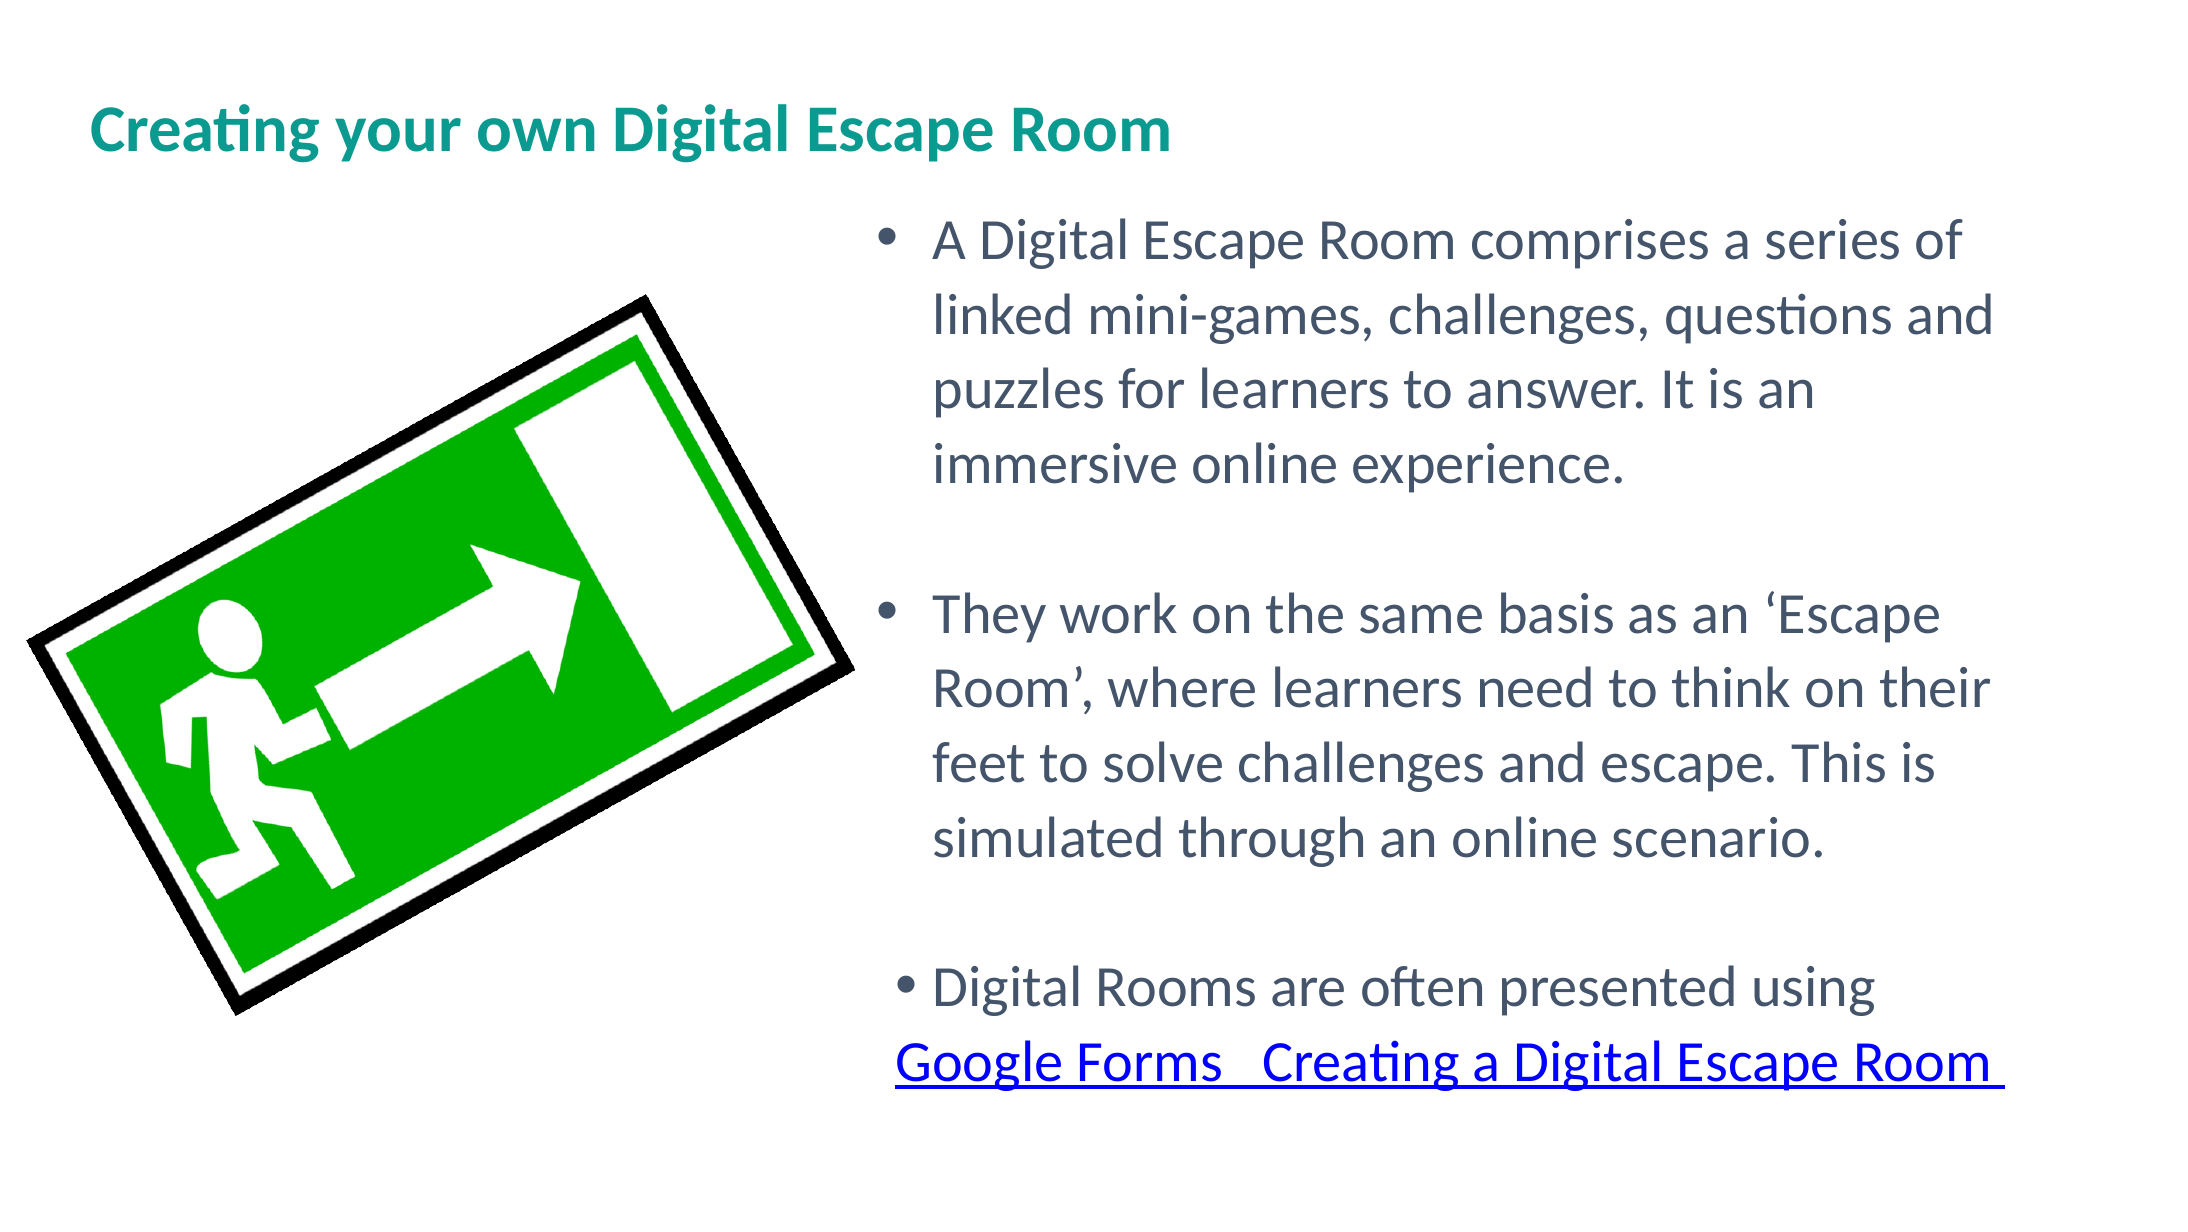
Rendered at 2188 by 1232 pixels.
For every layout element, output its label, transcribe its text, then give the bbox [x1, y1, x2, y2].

title Creating your own Digital Escape Room [82, 70, 2106, 189]
picture [27, 295, 855, 1015]
list A Digital Escape Room comprises a series of linked mini-games, challenges, questions and puzzles for learners to answer. It is an immersive online experience. They work on the same basis as an ‘Escape Room’, where learners need to think on their feet to solve challenges and escape. This is simulated through an online scenario. Digital Rooms are often presented using Google Forms Creating a Digital Escape Room [869, 189, 2079, 1127]
